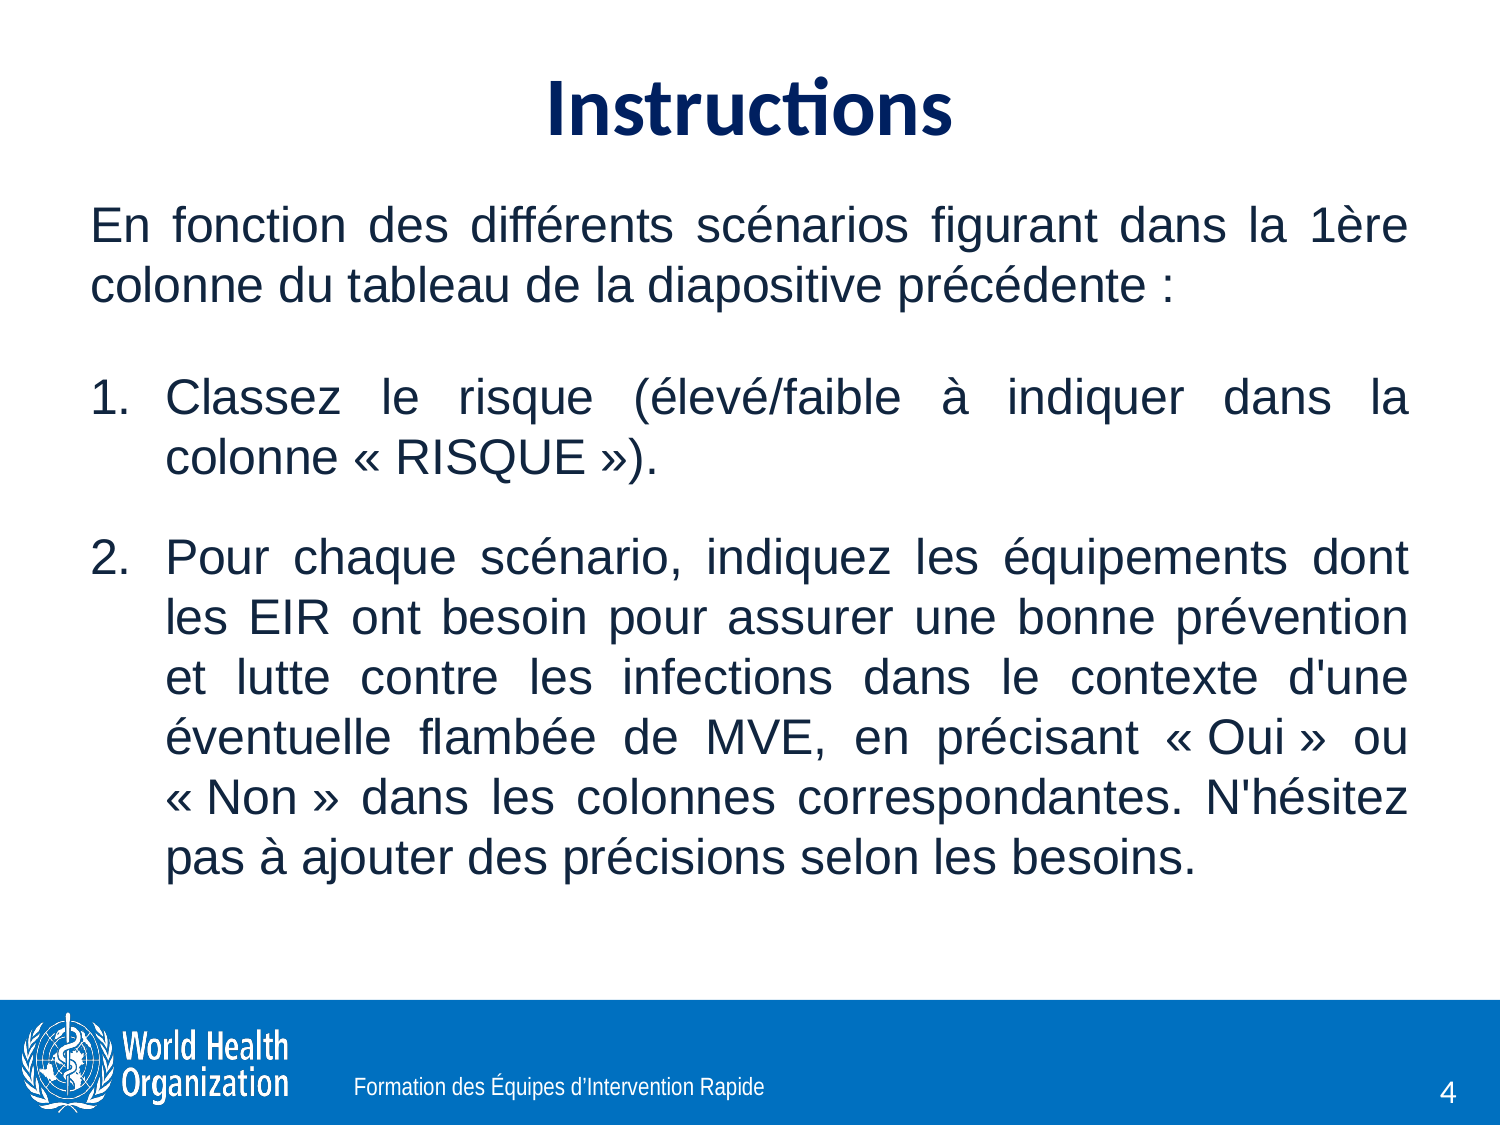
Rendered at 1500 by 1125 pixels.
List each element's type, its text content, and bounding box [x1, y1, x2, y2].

list En fonction des différents scénarios figurant dans la 1ère colonne du tableau de la diapositive précédente : Classez le risque (élevé/faible à indiquer dans la colonne « RISQUE »). Pour chaque scénario, indiquez les équipements dont les EIR ont besoin pour assurer une bonne prévention et lutte contre les infections dans le contexte d'une éventuelle flambée de MVE, en précisant « Oui » ou « Non » dans les colonnes correspondantes. N'hésitez pas à ajouter des précisions selon les besoins. [75, 184, 1425, 927]
picture [21, 1012, 288, 1113]
title Instructions [75, 45, 1425, 184]
